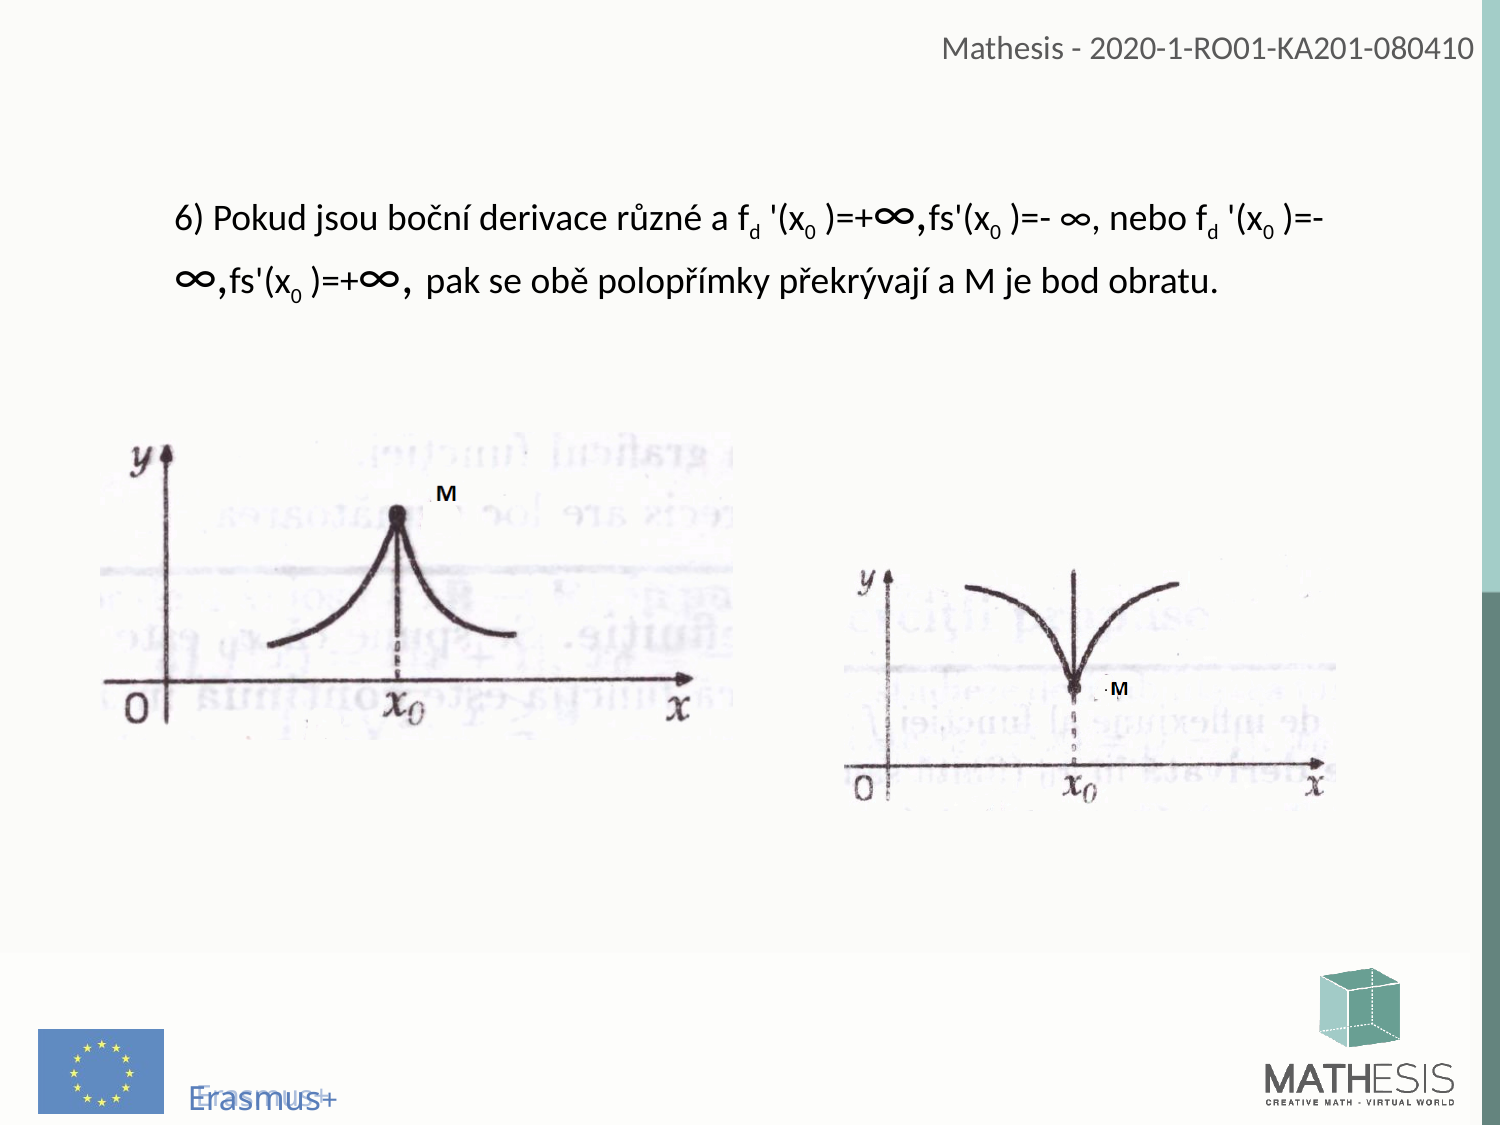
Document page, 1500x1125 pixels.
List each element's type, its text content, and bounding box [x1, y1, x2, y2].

picture [100, 432, 733, 740]
text_box 6) Pokud jsou boční derivace různé a fd '(x0 )=+∞,fs'(x0 )=- ∞, nebo fd '(x0 )=-∞,fs'(x0 )=+∞, pak se obě polopřímky překrývají a M je bod obratu. [159, 172, 1353, 315]
picture [844, 550, 1336, 811]
